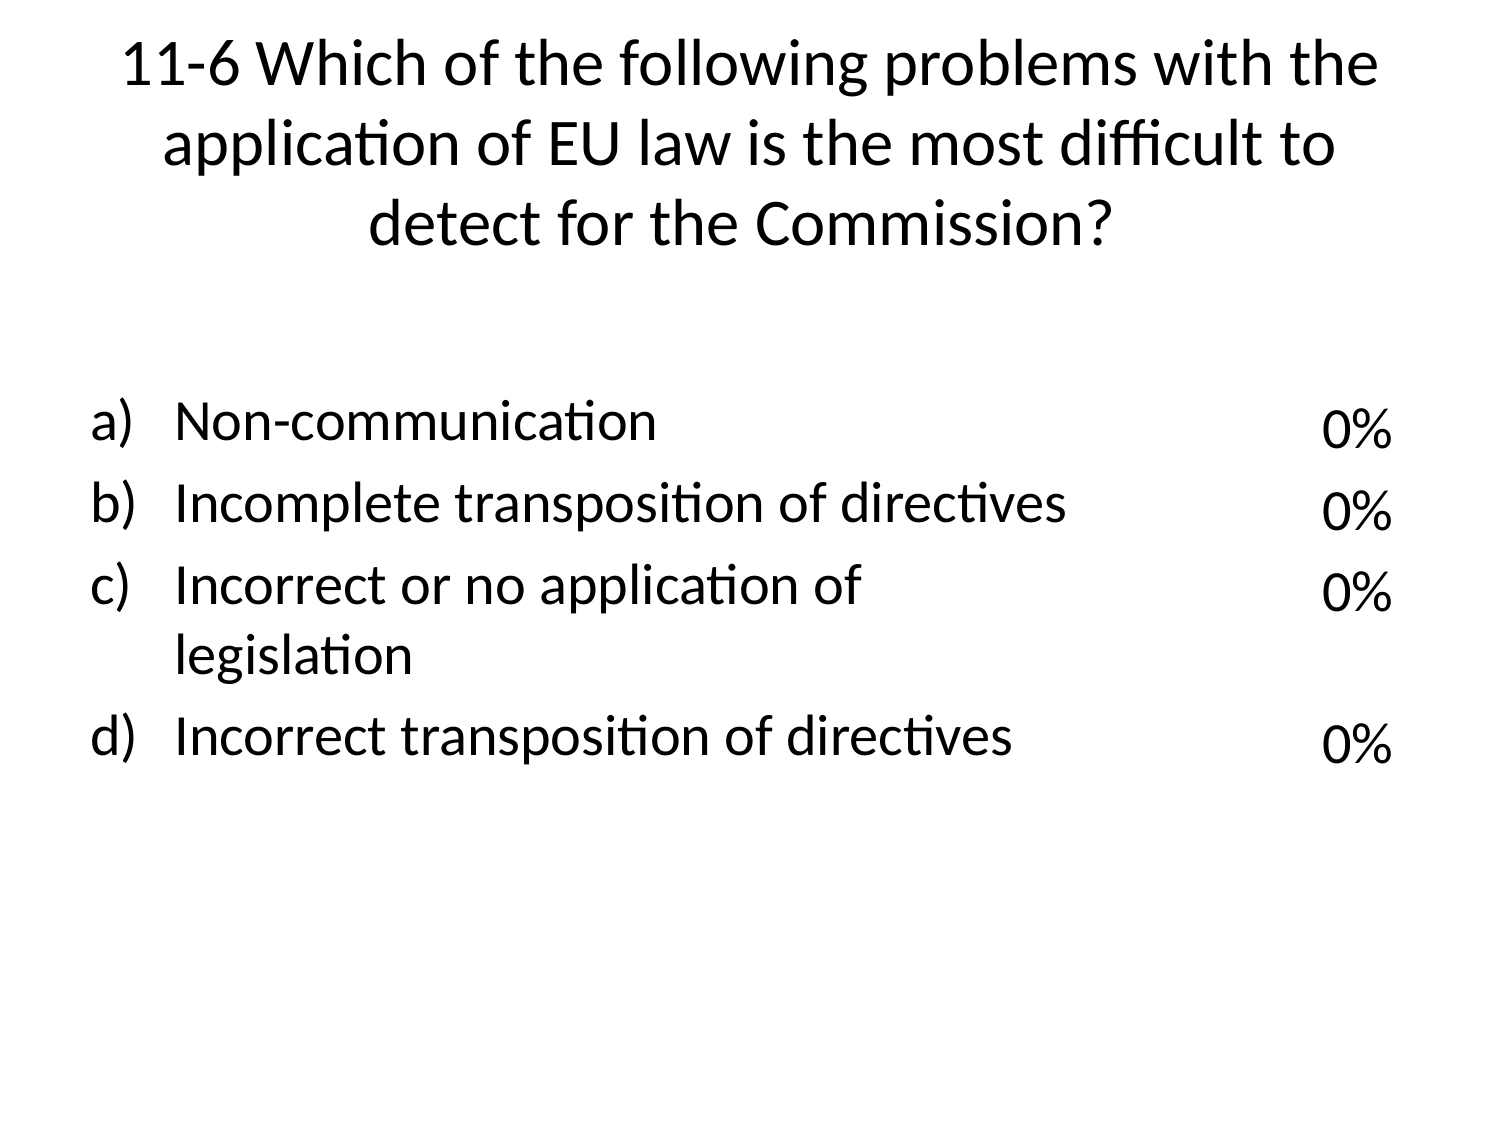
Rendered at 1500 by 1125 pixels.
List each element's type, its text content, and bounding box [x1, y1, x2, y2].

list 0% 0% 0% 0% [1124, 382, 1409, 1125]
title 11-6 Which of the following problems with the application of EU law is the most difficult to detect for the Commission? [74, 11, 1426, 267]
list Non-communication Incomplete transposition of directives Incorrect or no application of legislation Incorrect transposition of directives [74, 374, 1117, 787]
